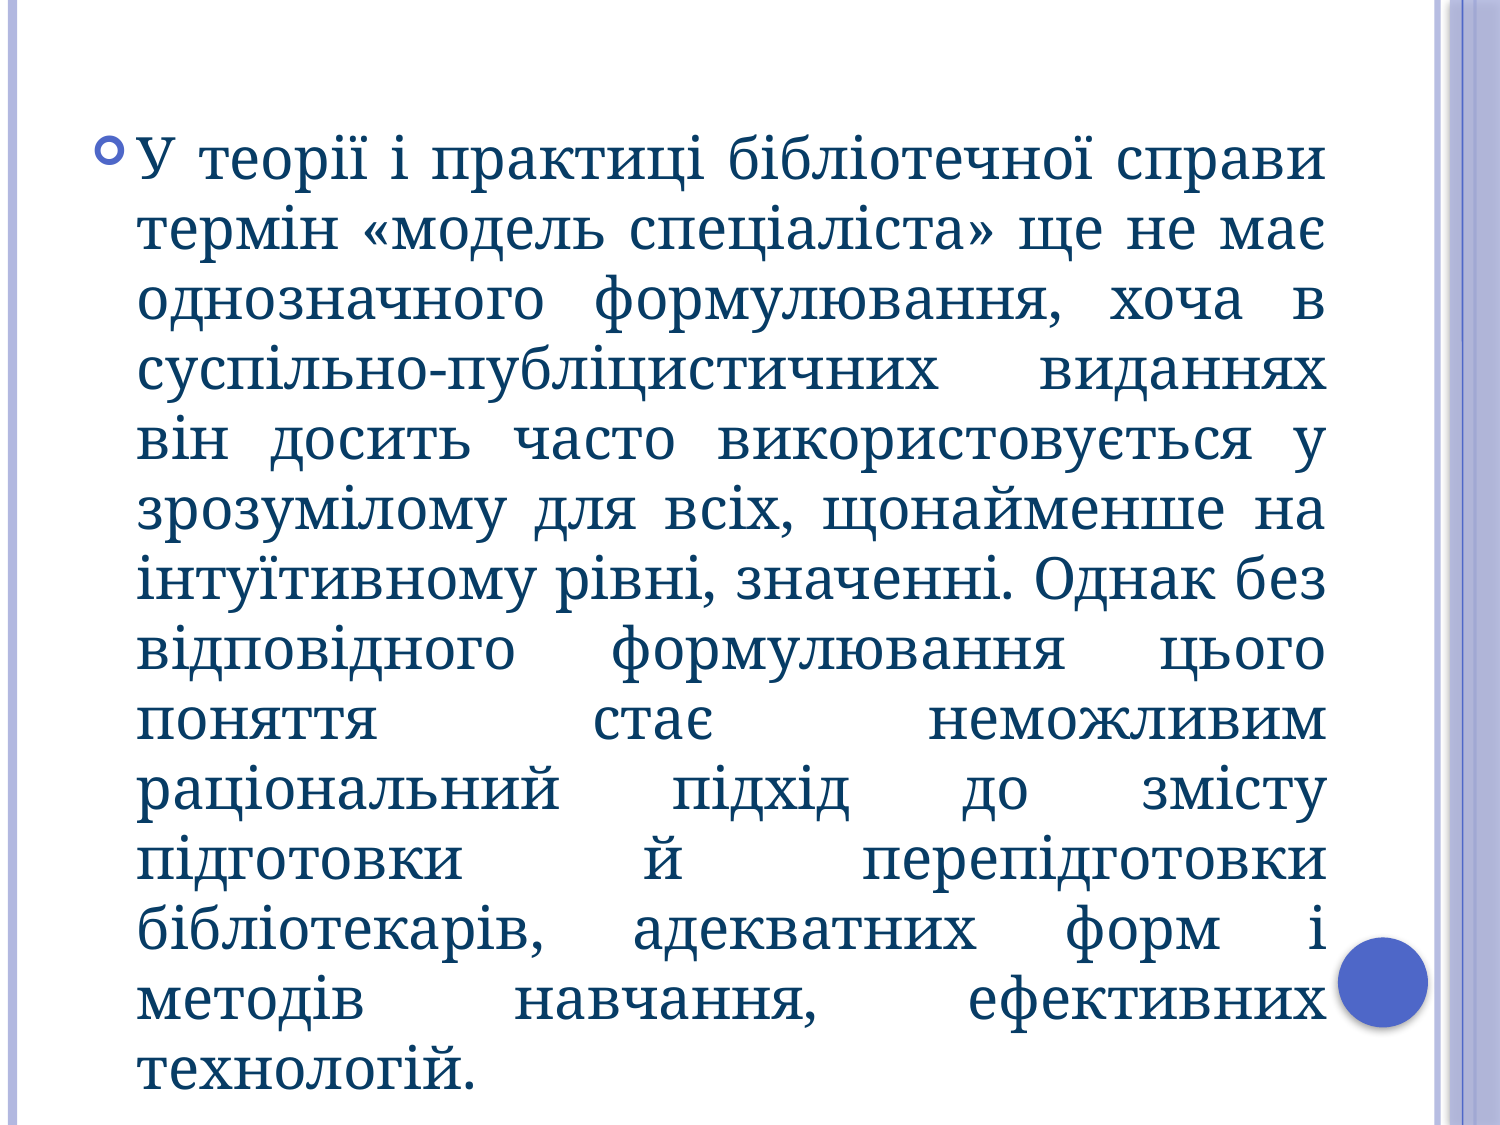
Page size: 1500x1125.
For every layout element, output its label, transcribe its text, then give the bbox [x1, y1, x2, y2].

list У теорії і практиці бібліотечної справи термін «модель спеціаліста» ще не має однозначного формулювання, хоча в суспільно-публіцистичних виданнях він досить часто використовується у зрозумілому для всіх, щонайменше на інтуїтивному рівні, значенні. Однак без відповідного формулювання цього поняття стає неможливим раціональний підхід до змісту підготовки й перепідготовки бібліотекарів, адекватних форм і методів навчання, ефективних технологій. [76, 113, 1343, 914]
